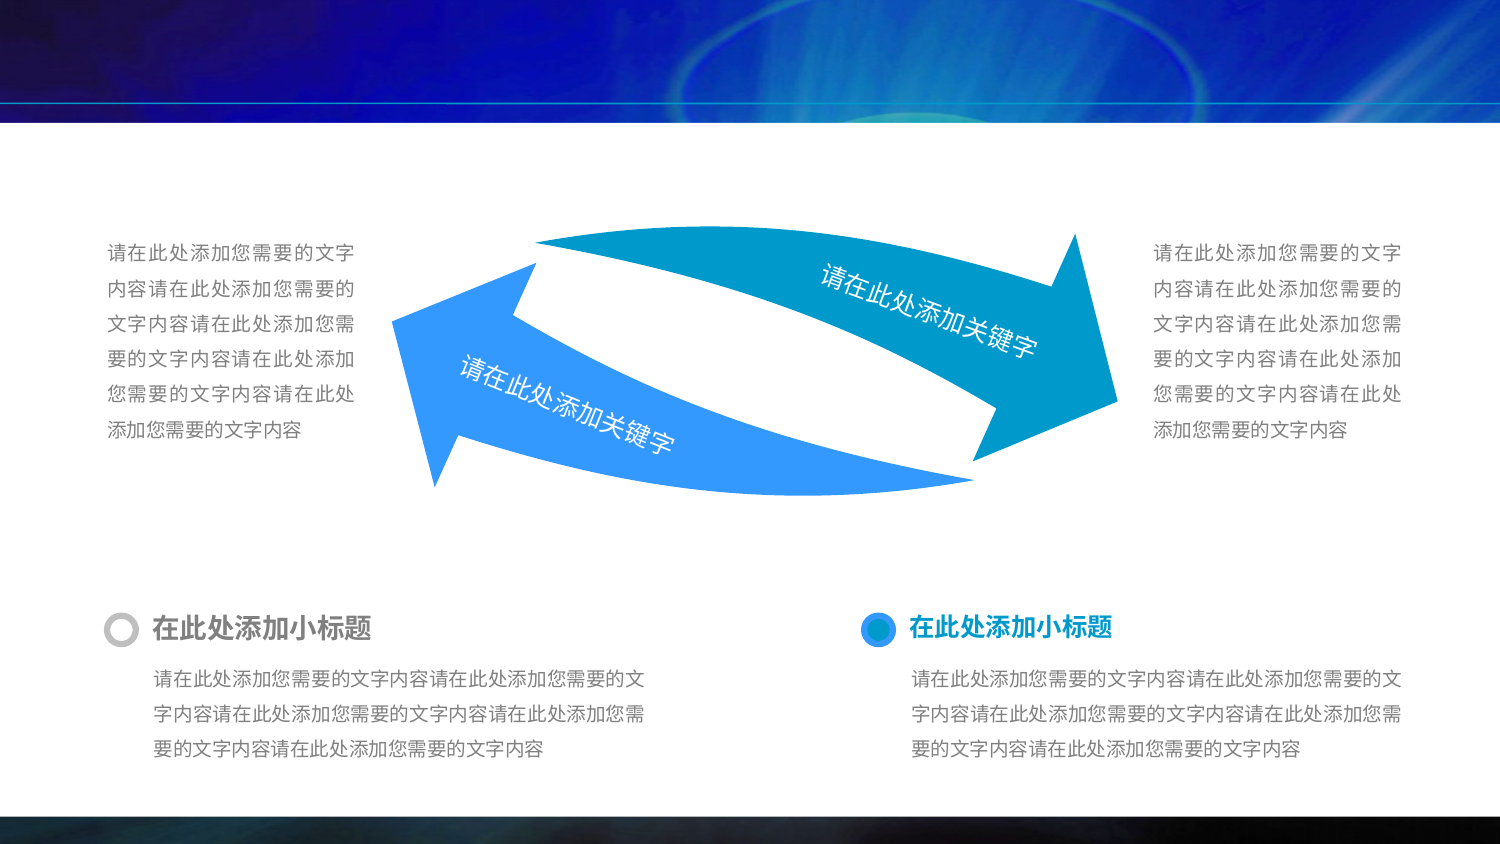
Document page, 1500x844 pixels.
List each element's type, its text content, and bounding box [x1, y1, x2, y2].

text_box 请在此处添加您需要的文字内容请在此处添加您需要的文字内容请在此处添加您需要的文字内容请在此处添加您需要的文字内容请在此处添加您需要的文字内容 [1153, 223, 1402, 447]
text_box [863, 605, 1402, 768]
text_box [373, 304, 979, 549]
text_box 请在此处添加您需要的文字内容请在此处添加您需要的文字内容请在此处添加您需要的文字内容请在此处添加您需要的文字内容请在此处添加您需要的文字内容 [107, 223, 356, 447]
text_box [530, 172, 1136, 420]
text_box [106, 605, 645, 768]
picture [0, 817, 1500, 844]
picture [0, 0, 1500, 102]
picture [0, 105, 1500, 122]
